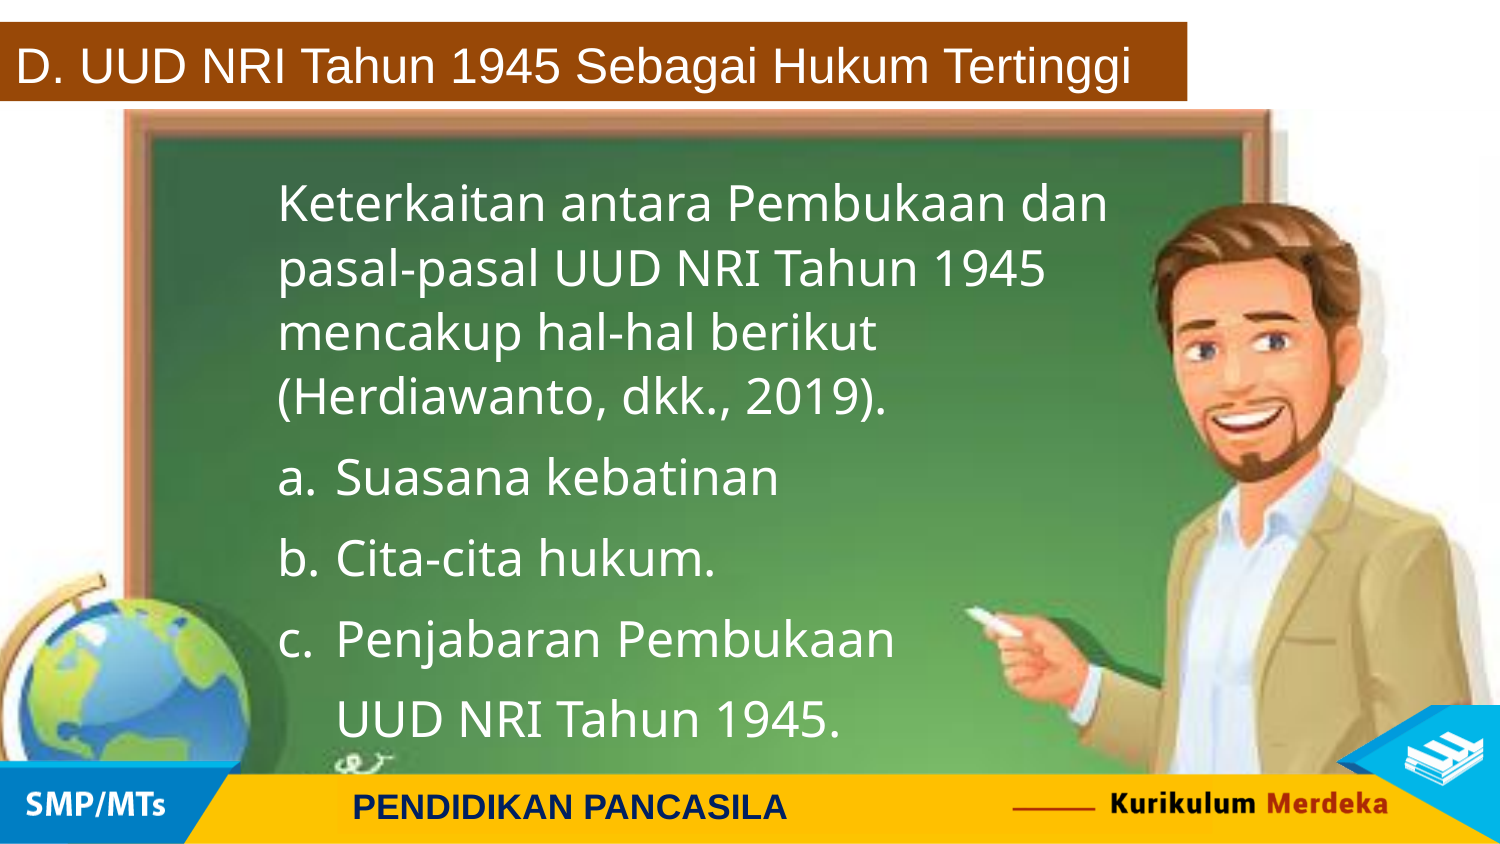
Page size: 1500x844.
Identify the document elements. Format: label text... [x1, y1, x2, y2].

text_box D. UUD NRI Tahun 1945 Sebagai Hukum Tertinggi [0, 20, 1189, 103]
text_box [0, 705, 1500, 844]
picture [0, 109, 1500, 705]
